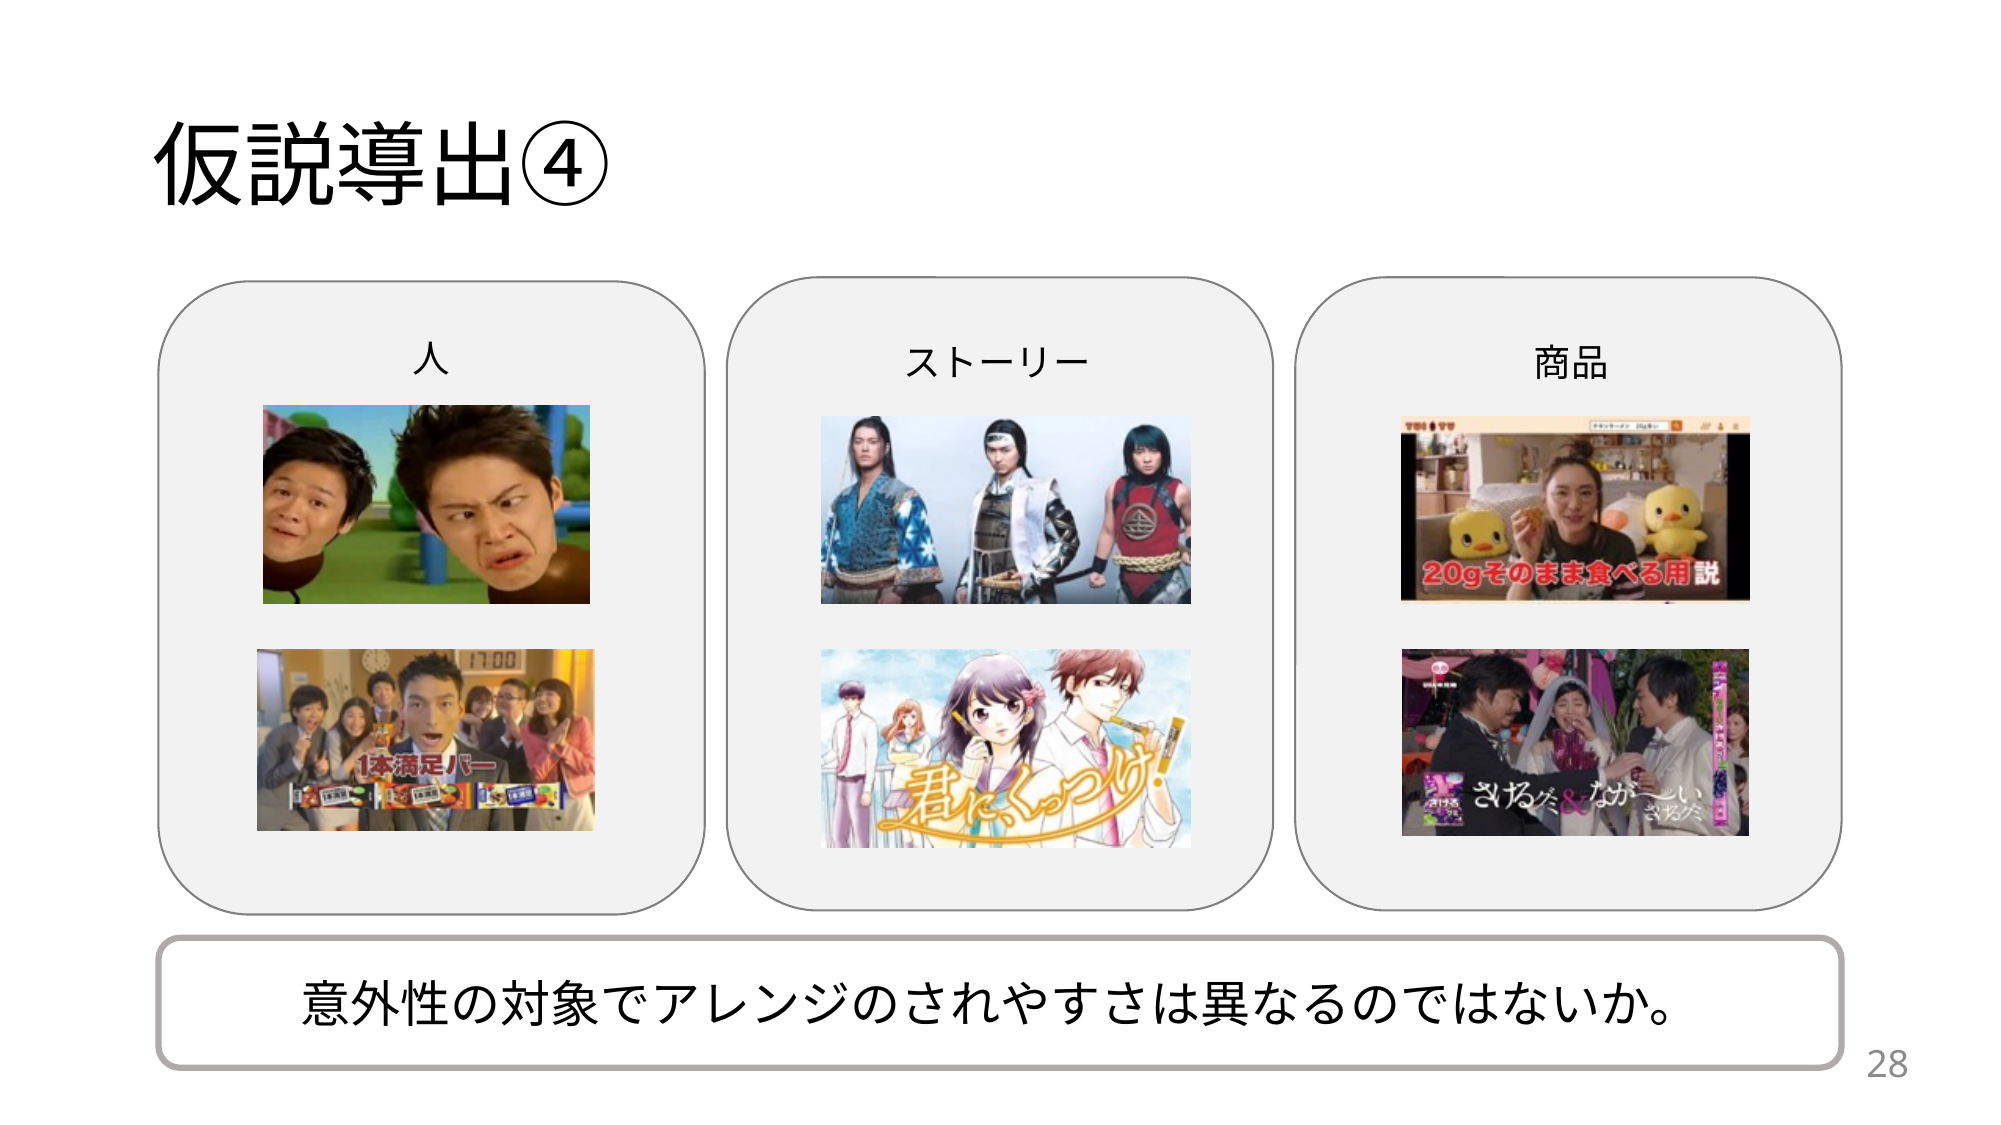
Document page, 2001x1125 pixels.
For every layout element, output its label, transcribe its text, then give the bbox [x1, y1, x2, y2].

slide_number 28 [1474, 1035, 1925, 1096]
picture [263, 405, 590, 604]
title 仮説導出④ [137, 59, 1863, 278]
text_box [158, 277, 1842, 915]
text_box 意外性の対象でアレンジのされやすさは異なるのではないか。 [157, 936, 1843, 1069]
